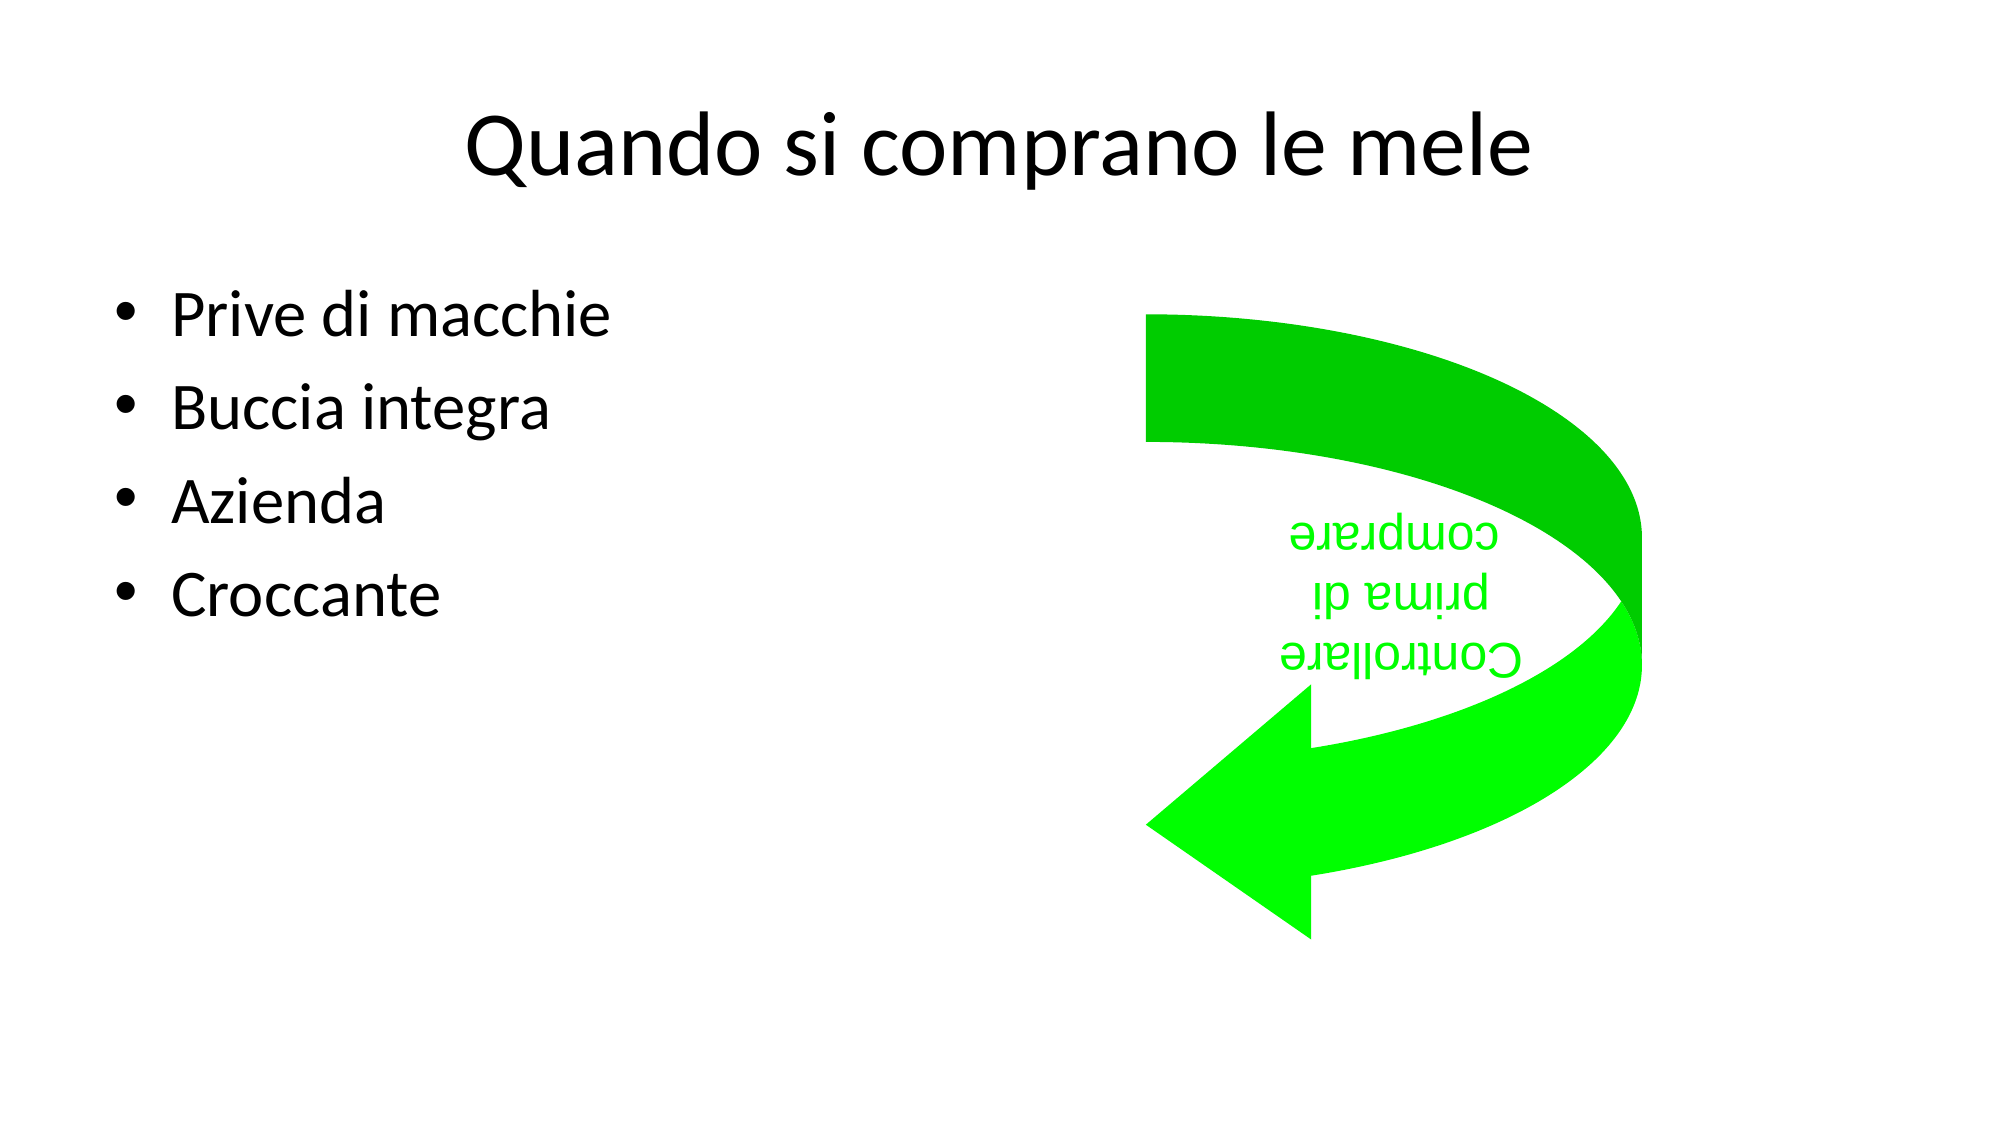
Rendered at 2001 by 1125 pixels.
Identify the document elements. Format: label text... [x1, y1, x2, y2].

list Prive di macchie Buccia integra Azienda Croccante [99, 262, 1900, 1005]
text_box Controllare prima di comprare [1145, 314, 1642, 940]
title Quando si comprano le mele [99, 45, 1900, 233]
